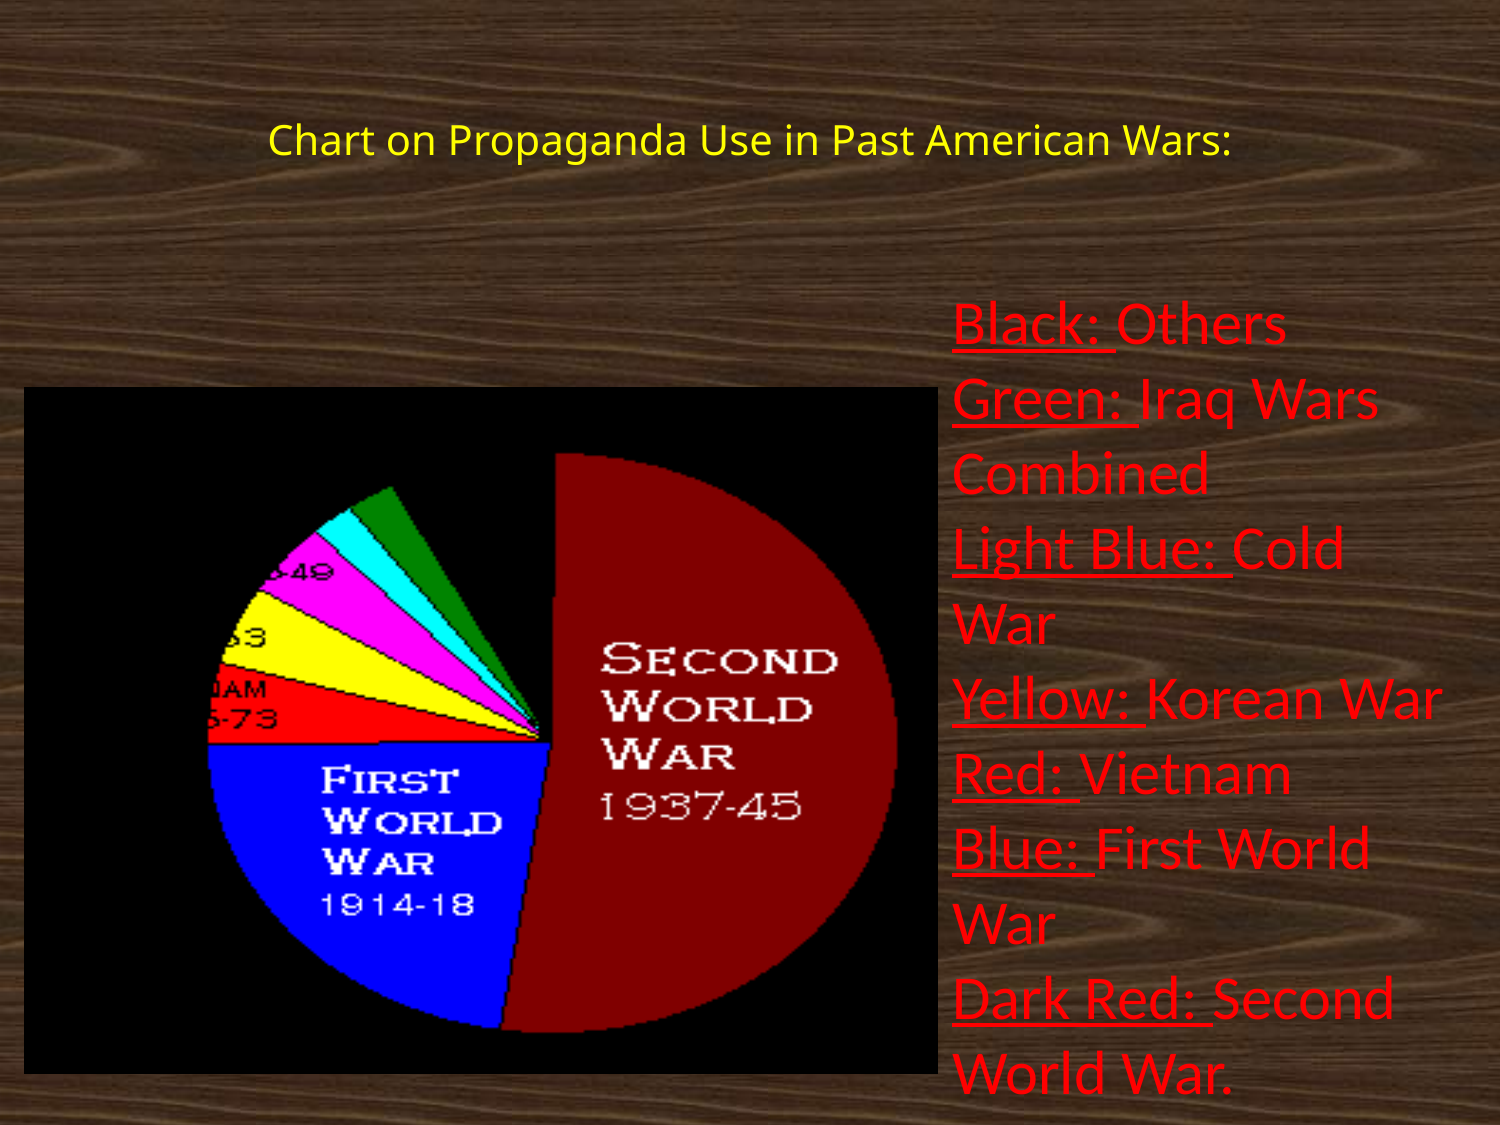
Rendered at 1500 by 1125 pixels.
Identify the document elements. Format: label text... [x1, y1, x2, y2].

title Chart on Propaganda Use in Past American Wars: [75, 45, 1425, 233]
picture [0, 0, 1500, 1125]
text_box Black: Others Green: Iraq Wars Combined Light Blue: Cold War Yellow: Korean War Red: Vietnam Blue: First World War Dark Red: Second World War. [937, 275, 1463, 1115]
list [24, 387, 938, 1074]
